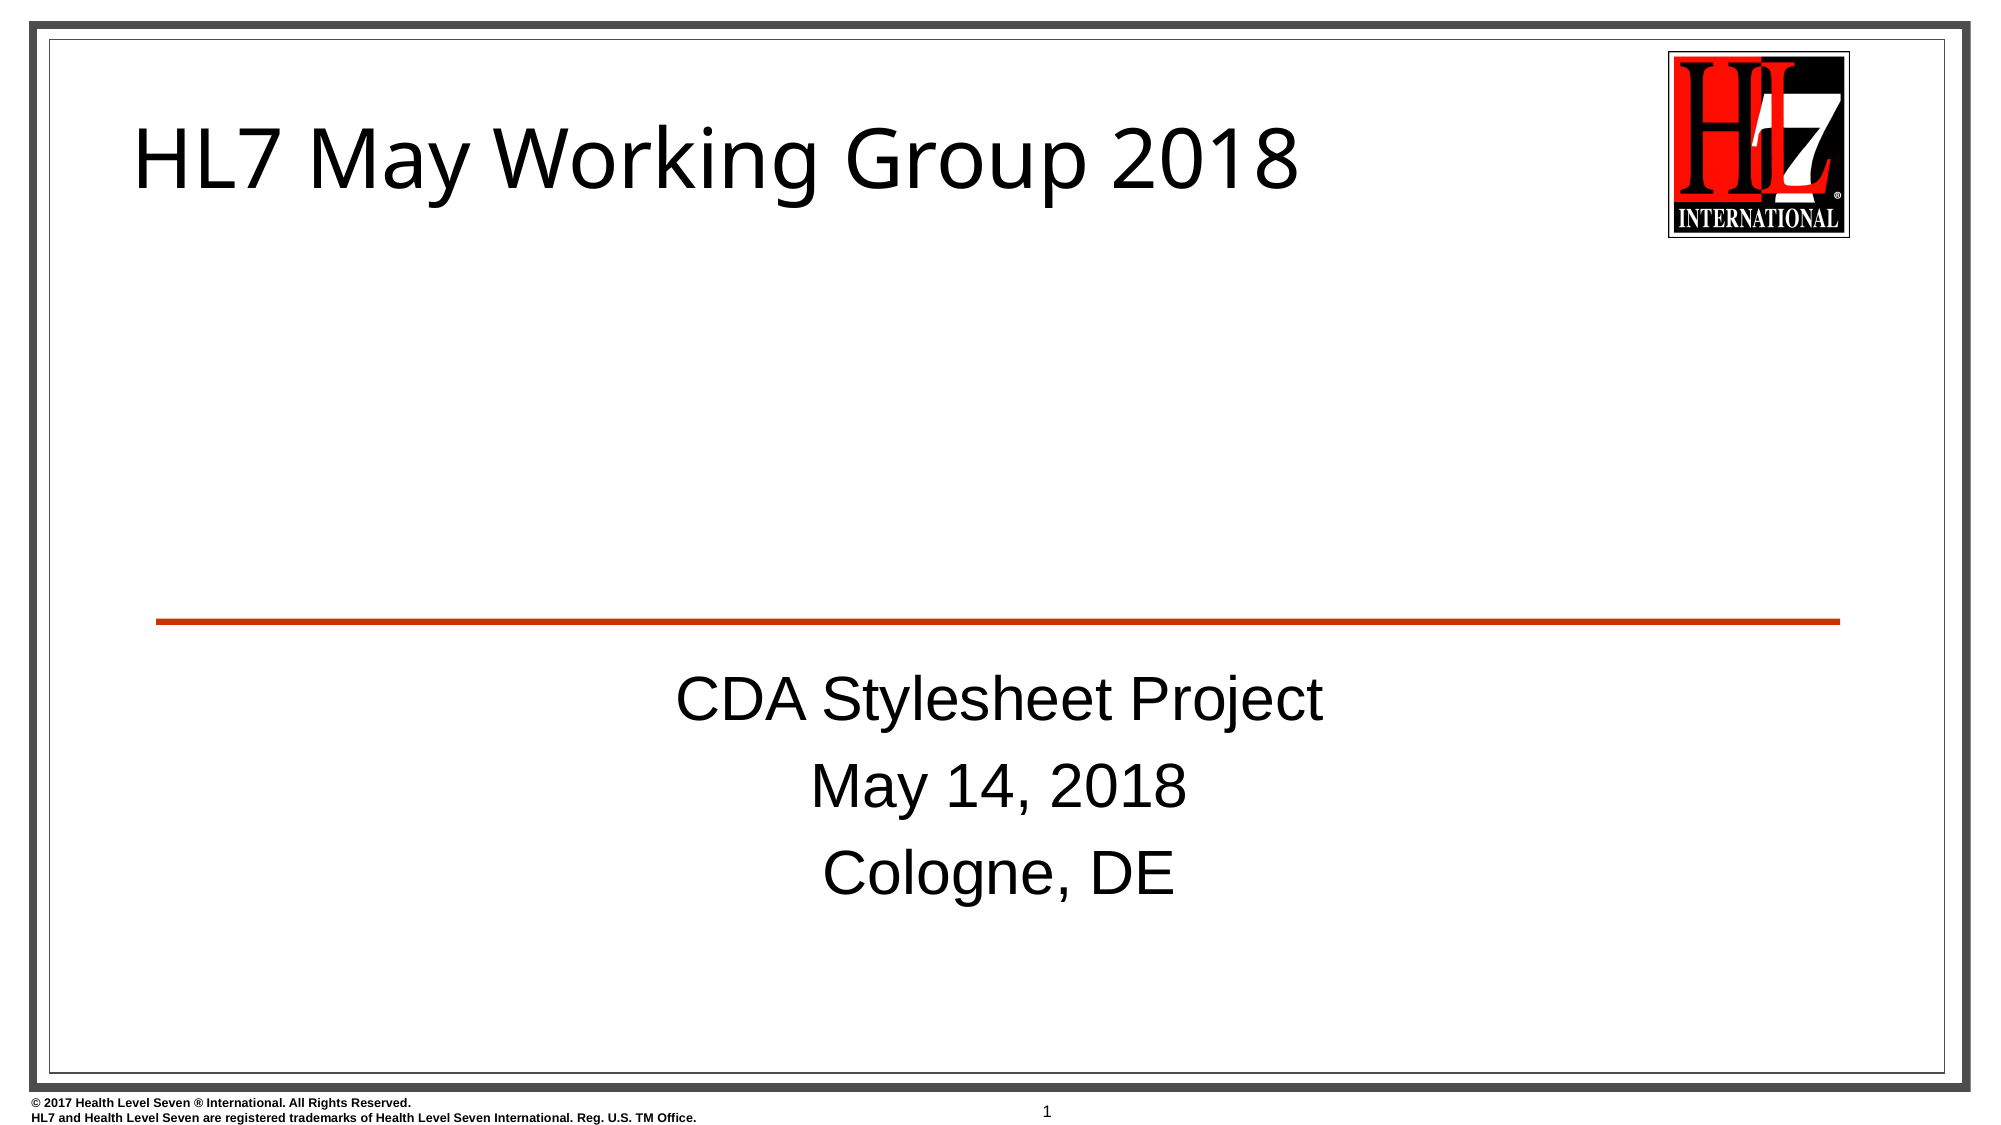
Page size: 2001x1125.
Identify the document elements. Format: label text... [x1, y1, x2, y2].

picture [1668, 51, 1850, 77]
picture [1668, 213, 1850, 238]
slide_number 1 [949, 1071, 1067, 1125]
title HL7 May Working Group 2018 [116, 77, 1901, 213]
subtitle CDA Stylesheet Project May 14, 2018 Cologne, DE [299, 649, 1701, 958]
